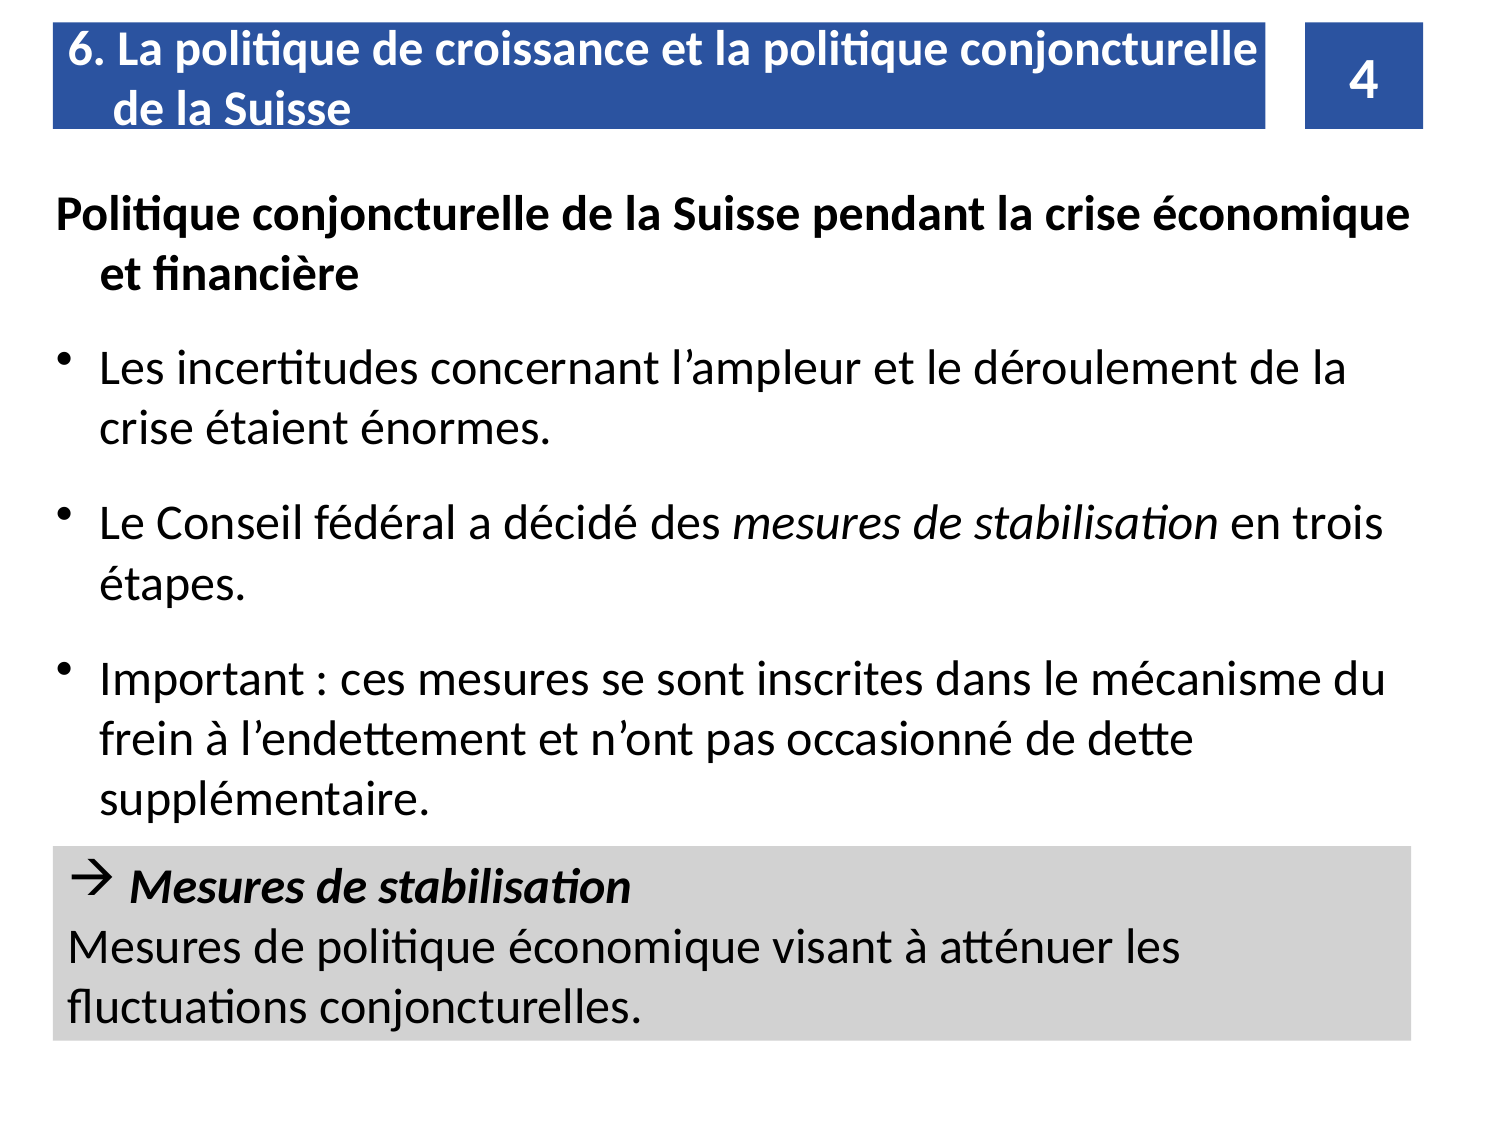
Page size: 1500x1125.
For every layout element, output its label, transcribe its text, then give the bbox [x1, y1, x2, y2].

text_box Politique conjoncturelle de la Suisse pendant la crise économique et financière Les incertitudes concernant l’ampleur et le déroulement de la crise étaient énormes. Le Conseil fédéral a décidé des mesures de stabilisation en trois étapes. Important : ces mesures se sont inscrites dans le mécanisme du frein à l’endettement et n’ont pas occasionné de dette supplémentaire. [41, 172, 1447, 833]
text_box 6. La politique de croissance et la politique conjoncturelle de la Suisse [52, 22, 1266, 129]
text_box 4 [1305, 22, 1424, 129]
text_box Mesures de stabilisation Mesures de politique économique visant à atténuer les fluctuations conjoncturelles. [52, 846, 1412, 1041]
